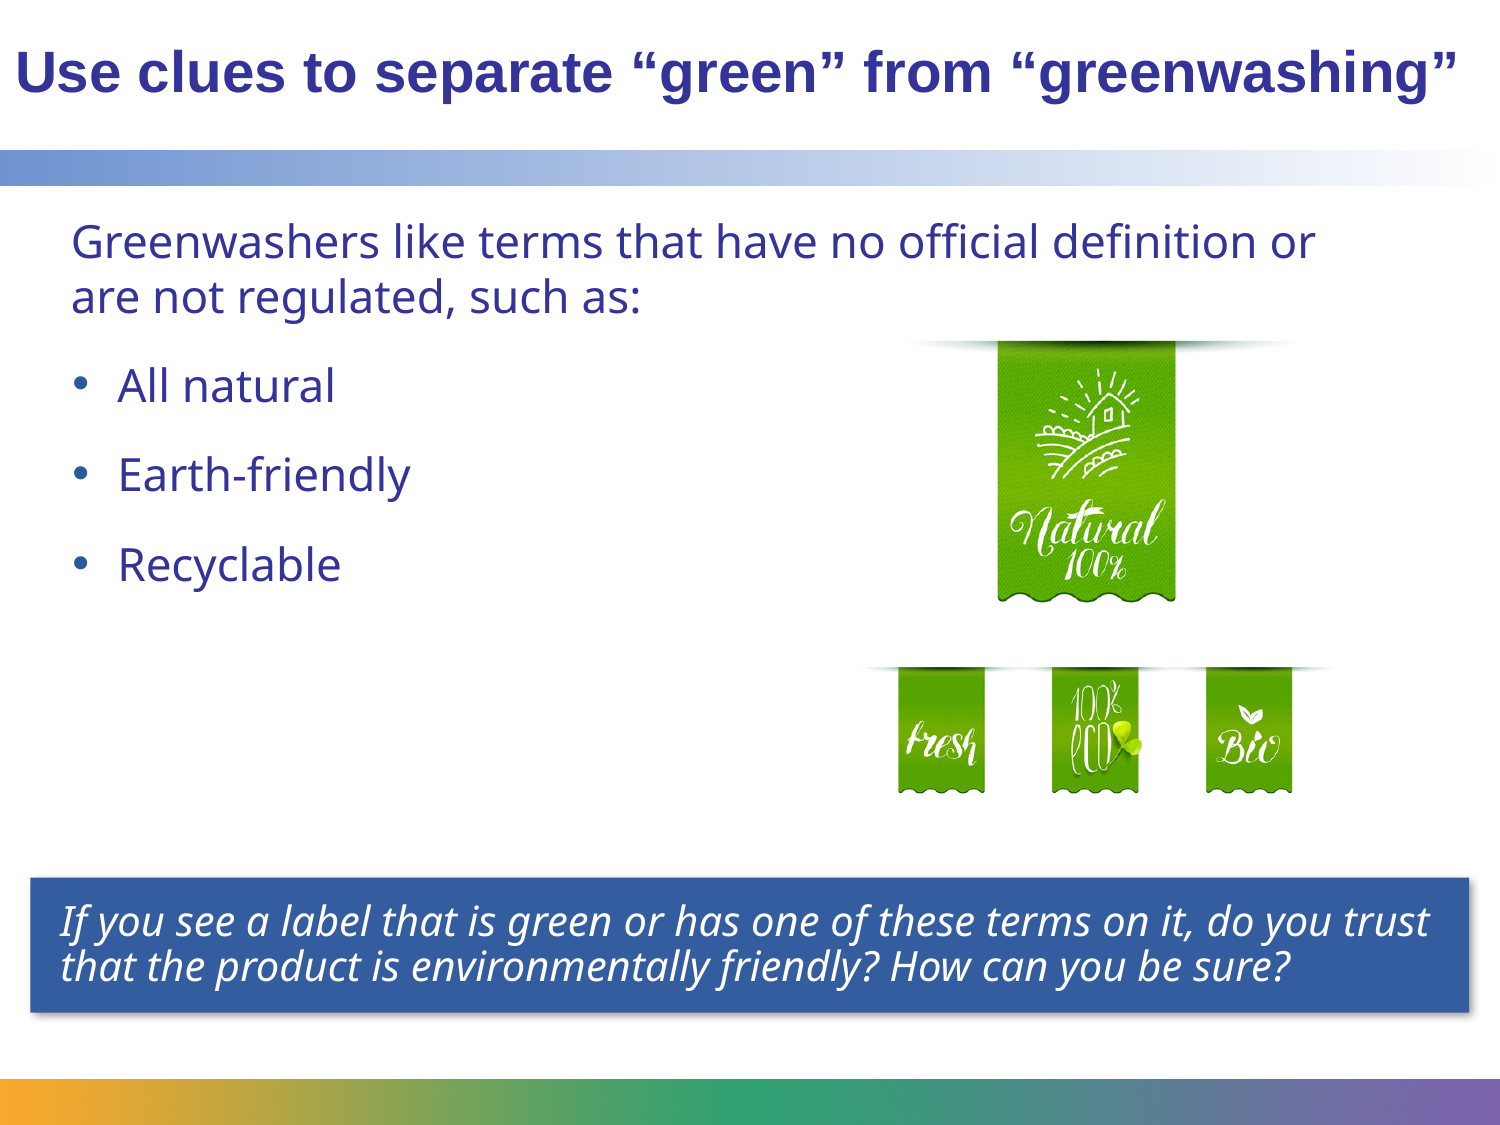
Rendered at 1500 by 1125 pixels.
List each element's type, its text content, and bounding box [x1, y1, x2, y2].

text_box Greenwashers like terms that have no official definition or are not regulated, such as: [55, 205, 1361, 383]
text_box If you see a label that is green or has one of these terms on it, do you trust that the product is environmentally friendly? How can you be sure? [30, 877, 1470, 1013]
picture [0, 1079, 1500, 1125]
title Use clues to separate “green” from “greenwashing” [0, 0, 1500, 138]
list All natural Earth-friendly Recyclable [55, 383, 689, 673]
picture [816, 281, 1374, 840]
